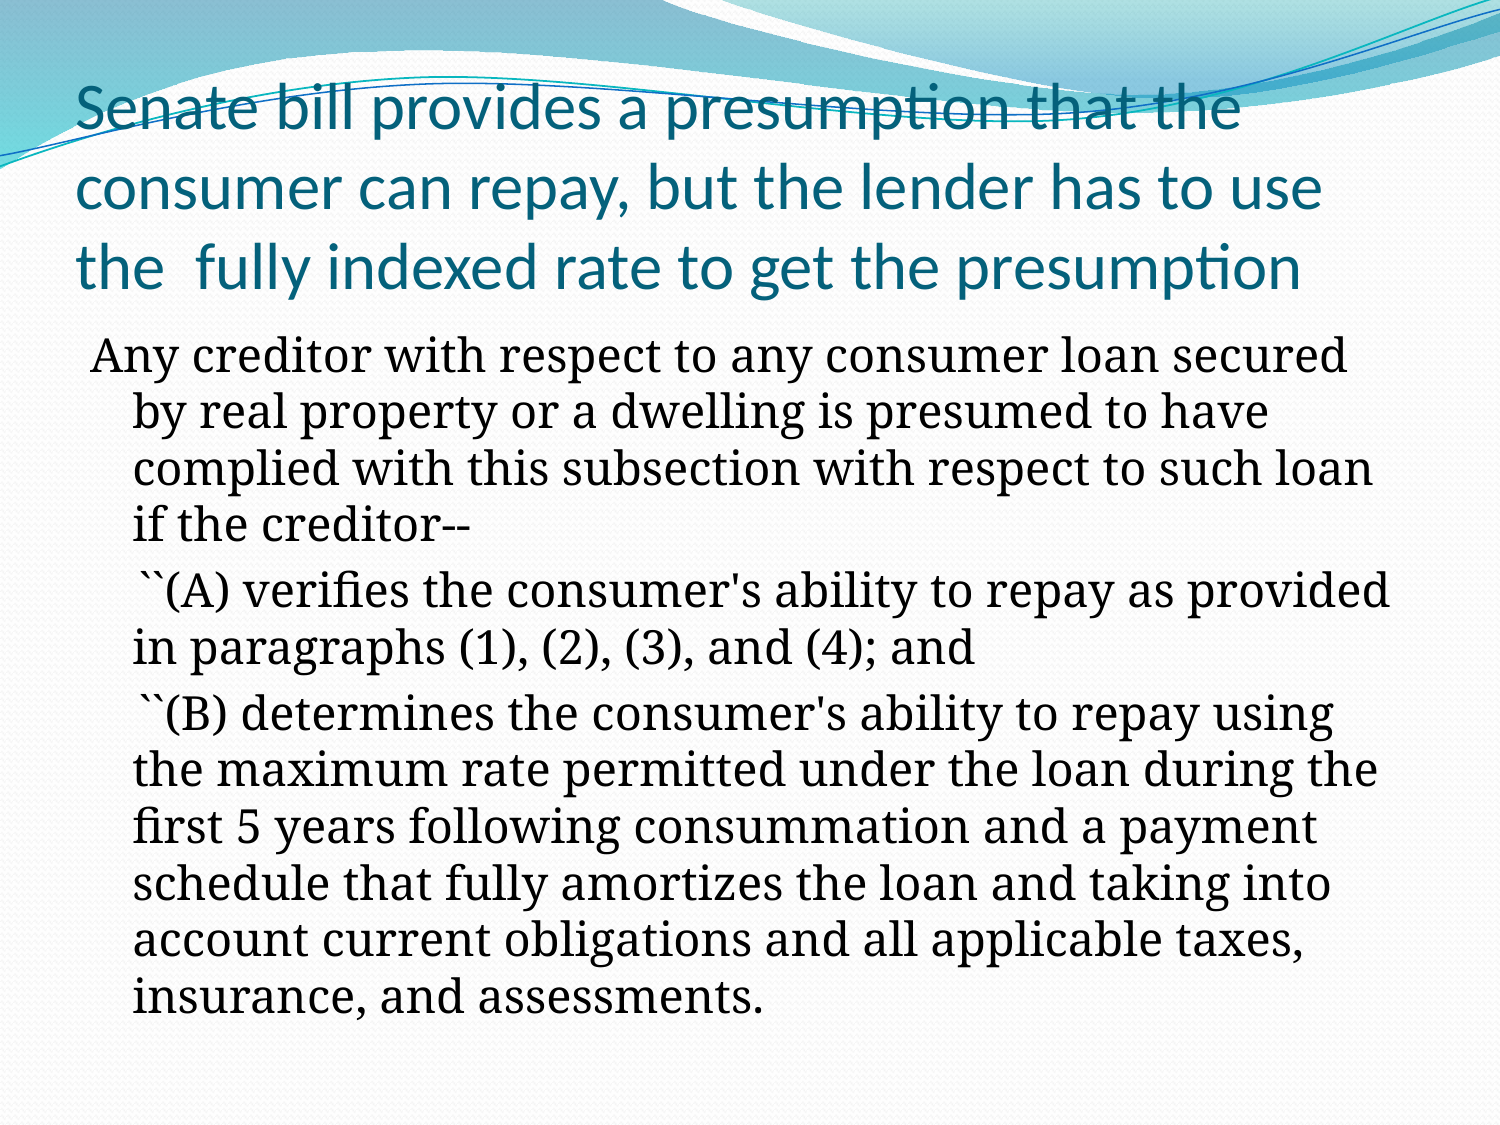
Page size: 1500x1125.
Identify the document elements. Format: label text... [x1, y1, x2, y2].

title Senate bill provides a presumption that the consumer can repay, but the lender has to use the fully indexed rate to get the presumption [74, 115, 1426, 304]
list Any creditor with respect to any consumer loan secured by real property or a dwelling is presumed to have complied with this subsection with respect to such loan if the creditor-- ``(A) verifies the consumer's ability to repay as provided in paragraphs (1), (2), (3), and (4); and ``(B) determines the consumer's ability to repay using the maximum rate permitted under the loan during the first 5 years following consummation and a payment schedule that fully amortizes the loan and taking into account current obligations and all applicable taxes, insurance, and assessments. [74, 317, 1426, 1038]
